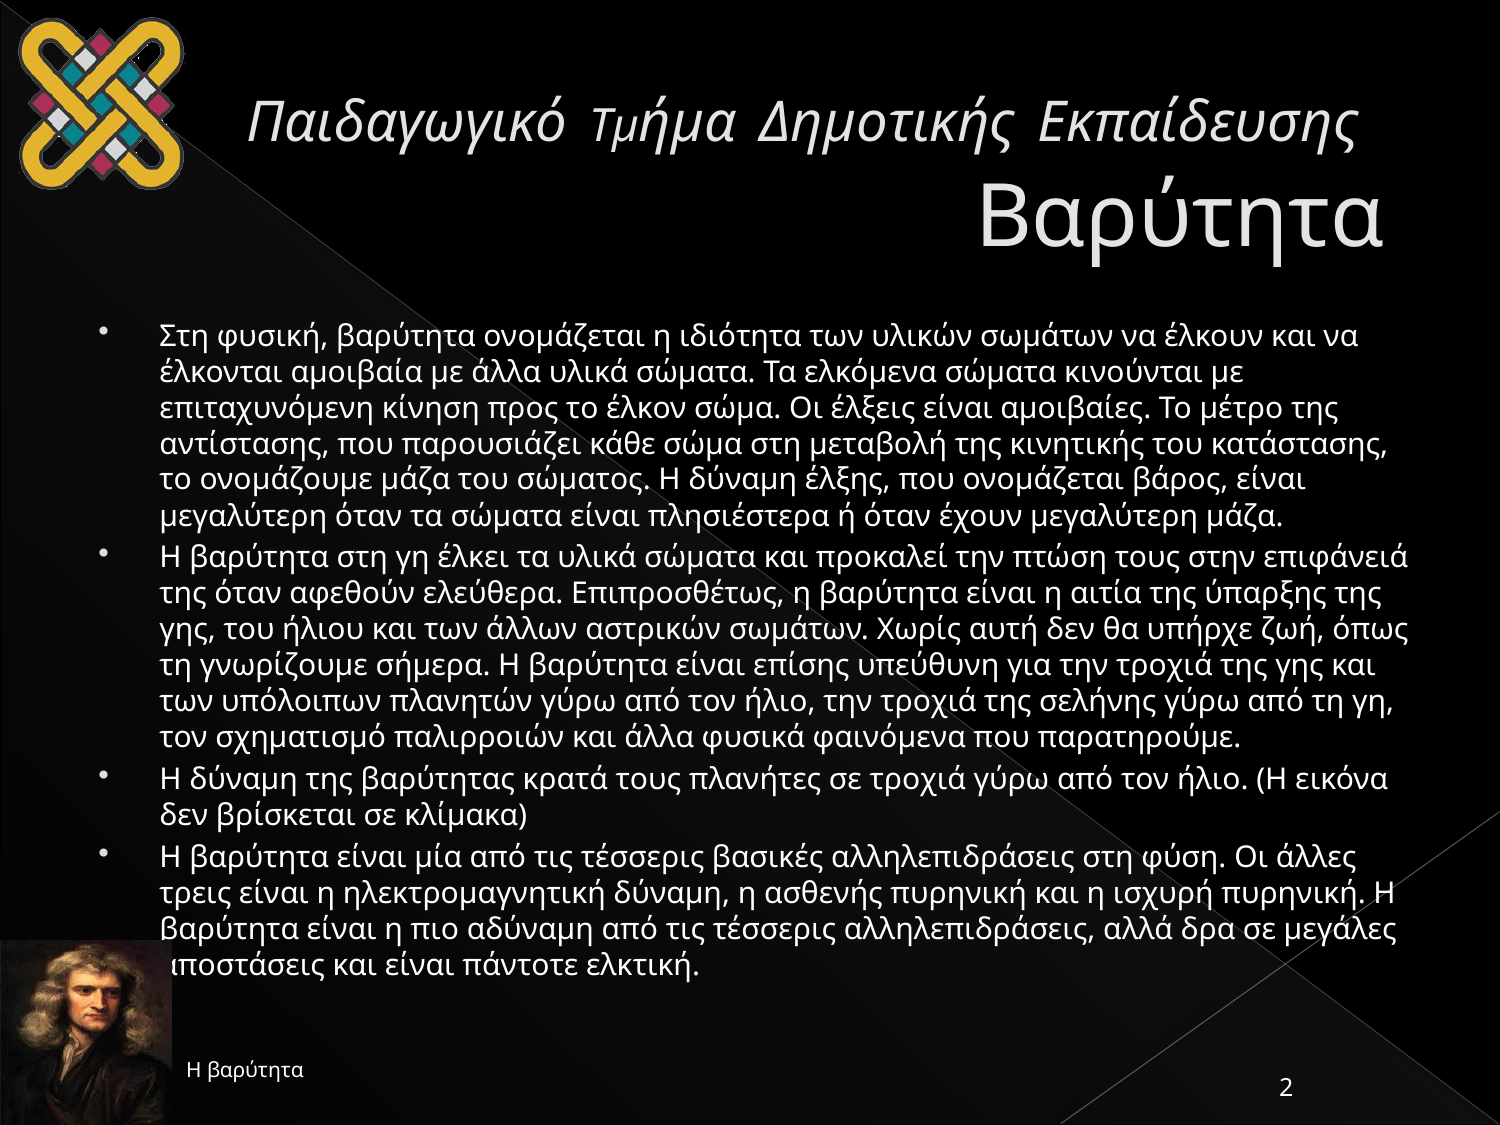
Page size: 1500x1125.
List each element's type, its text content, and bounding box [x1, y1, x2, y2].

picture [0, 0, 201, 209]
title Παιδαγωγικό Τμήμα Δημοτικής Εκπαίδευσης Βαρύτητα [75, 43, 1425, 274]
list Στη φυσική, βαρύτητα ονομάζεται η ιδιότητα των υλικών σωμάτων να έλκουν και να έλκονται αμοιβαία με άλλα υλικά σώματα. Τα ελκόμενα σώματα κινούνται με επιταχυνόμενη κίνηση προς το έλκον σώμα. Οι έλξεις είναι αμοιβαίες. Το μέτρο της αντίστασης, που παρουσιάζει κάθε σώμα στη μεταβολή της κινητικής του κατάστασης, το ονομάζουμε μάζα του σώματος. Η δύναμη έλξης, που ονομάζεται βάρος, είναι μεγαλύτερη όταν τα σώματα είναι πλησιέστερα ή όταν έχουν μεγαλύτερη μάζα. Η βαρύτητα στη γη έλκει τα υλικά σώματα και προκαλεί την πτώση τους στην επιφάνειά της όταν αφεθούν ελεύθερα. Επιπροσθέτως, η βαρύτητα είναι η αιτία της ύπαρξης της γης, του ήλιου και των άλλων αστρικών σωμάτων. Χωρίς αυτή δεν θα υπήρχε ζωή, όπως τη γνωρίζουμε σήμερα. Η βαρύτητα είναι επίσης υπεύθυνη για την τροχιά της γης και των υπόλοιπων πλανητών γύρω από τον ήλιο, την τροχιά της σελήνης γύρω από τη γη, τον σχηματισμό παλιρροιών και άλλα φυσικά φαινόμενα που παρατηρούμε. Η δύναμη της βαρύτητας κρατά τους πλανήτες σε τροχιά γύρω από τον ήλιο. (Η εικόνα δεν βρίσκεται σε κλίμακα) Η βαρύτητα είναι μία από τις τέσσερις βασικές αλληλεπιδράσεις στη φύση. Οι άλλες τρεις είναι η ηλεκτρομαγνητική δύναμη, η ασθενής πυρηνική και η ισχυρή πυρηνική. Η βαρύτητα είναι η πιο αδύναμη από τις τέσσερις αλληλεπιδράσεις, αλλά δρα σε μεγάλες αποστάσεις και είναι πάντοτε ελκτική. [75, 308, 1425, 1059]
footer Η βαρύτητα [175, 1023, 372, 1090]
picture [0, 940, 172, 1125]
slide_number 2 [1245, 1063, 1328, 1113]
